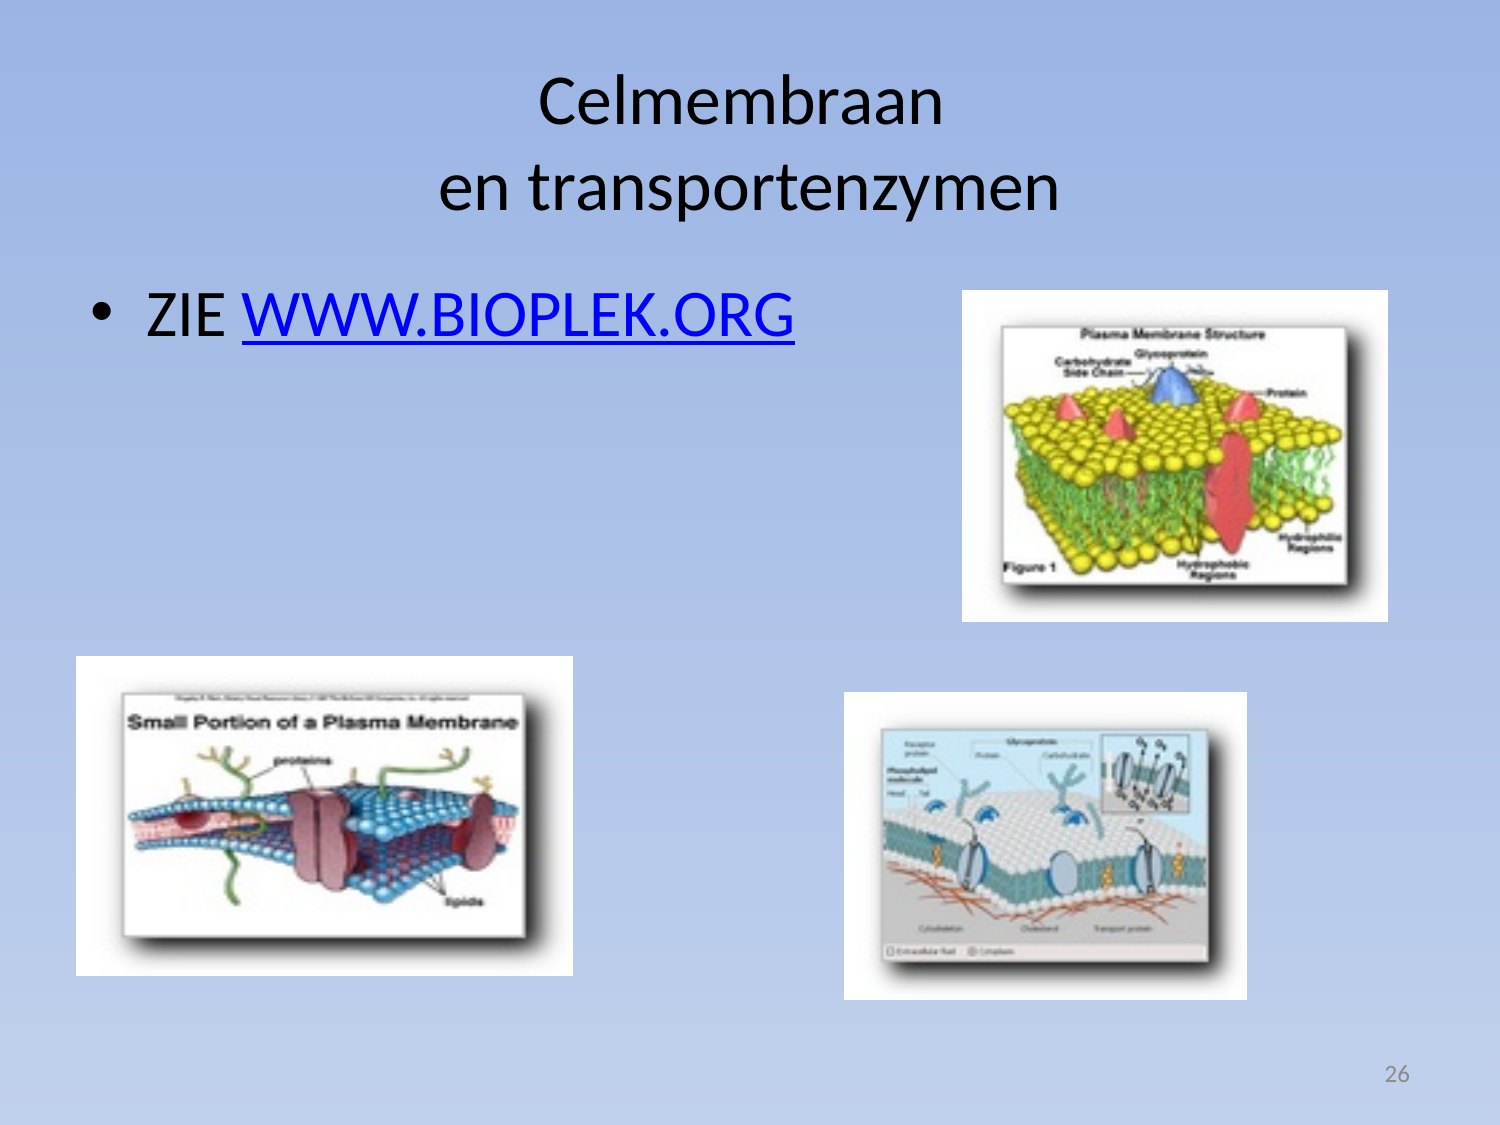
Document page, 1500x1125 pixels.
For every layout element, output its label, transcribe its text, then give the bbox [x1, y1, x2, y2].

picture [76, 656, 574, 977]
picture [844, 692, 1247, 1000]
list ZIE WWW.BIOPLEK.ORG [75, 262, 1425, 1005]
picture [962, 290, 1388, 622]
title Celmembraan en transportenzymen [75, 45, 1425, 233]
slide_number 26 [1074, 1042, 1425, 1103]
